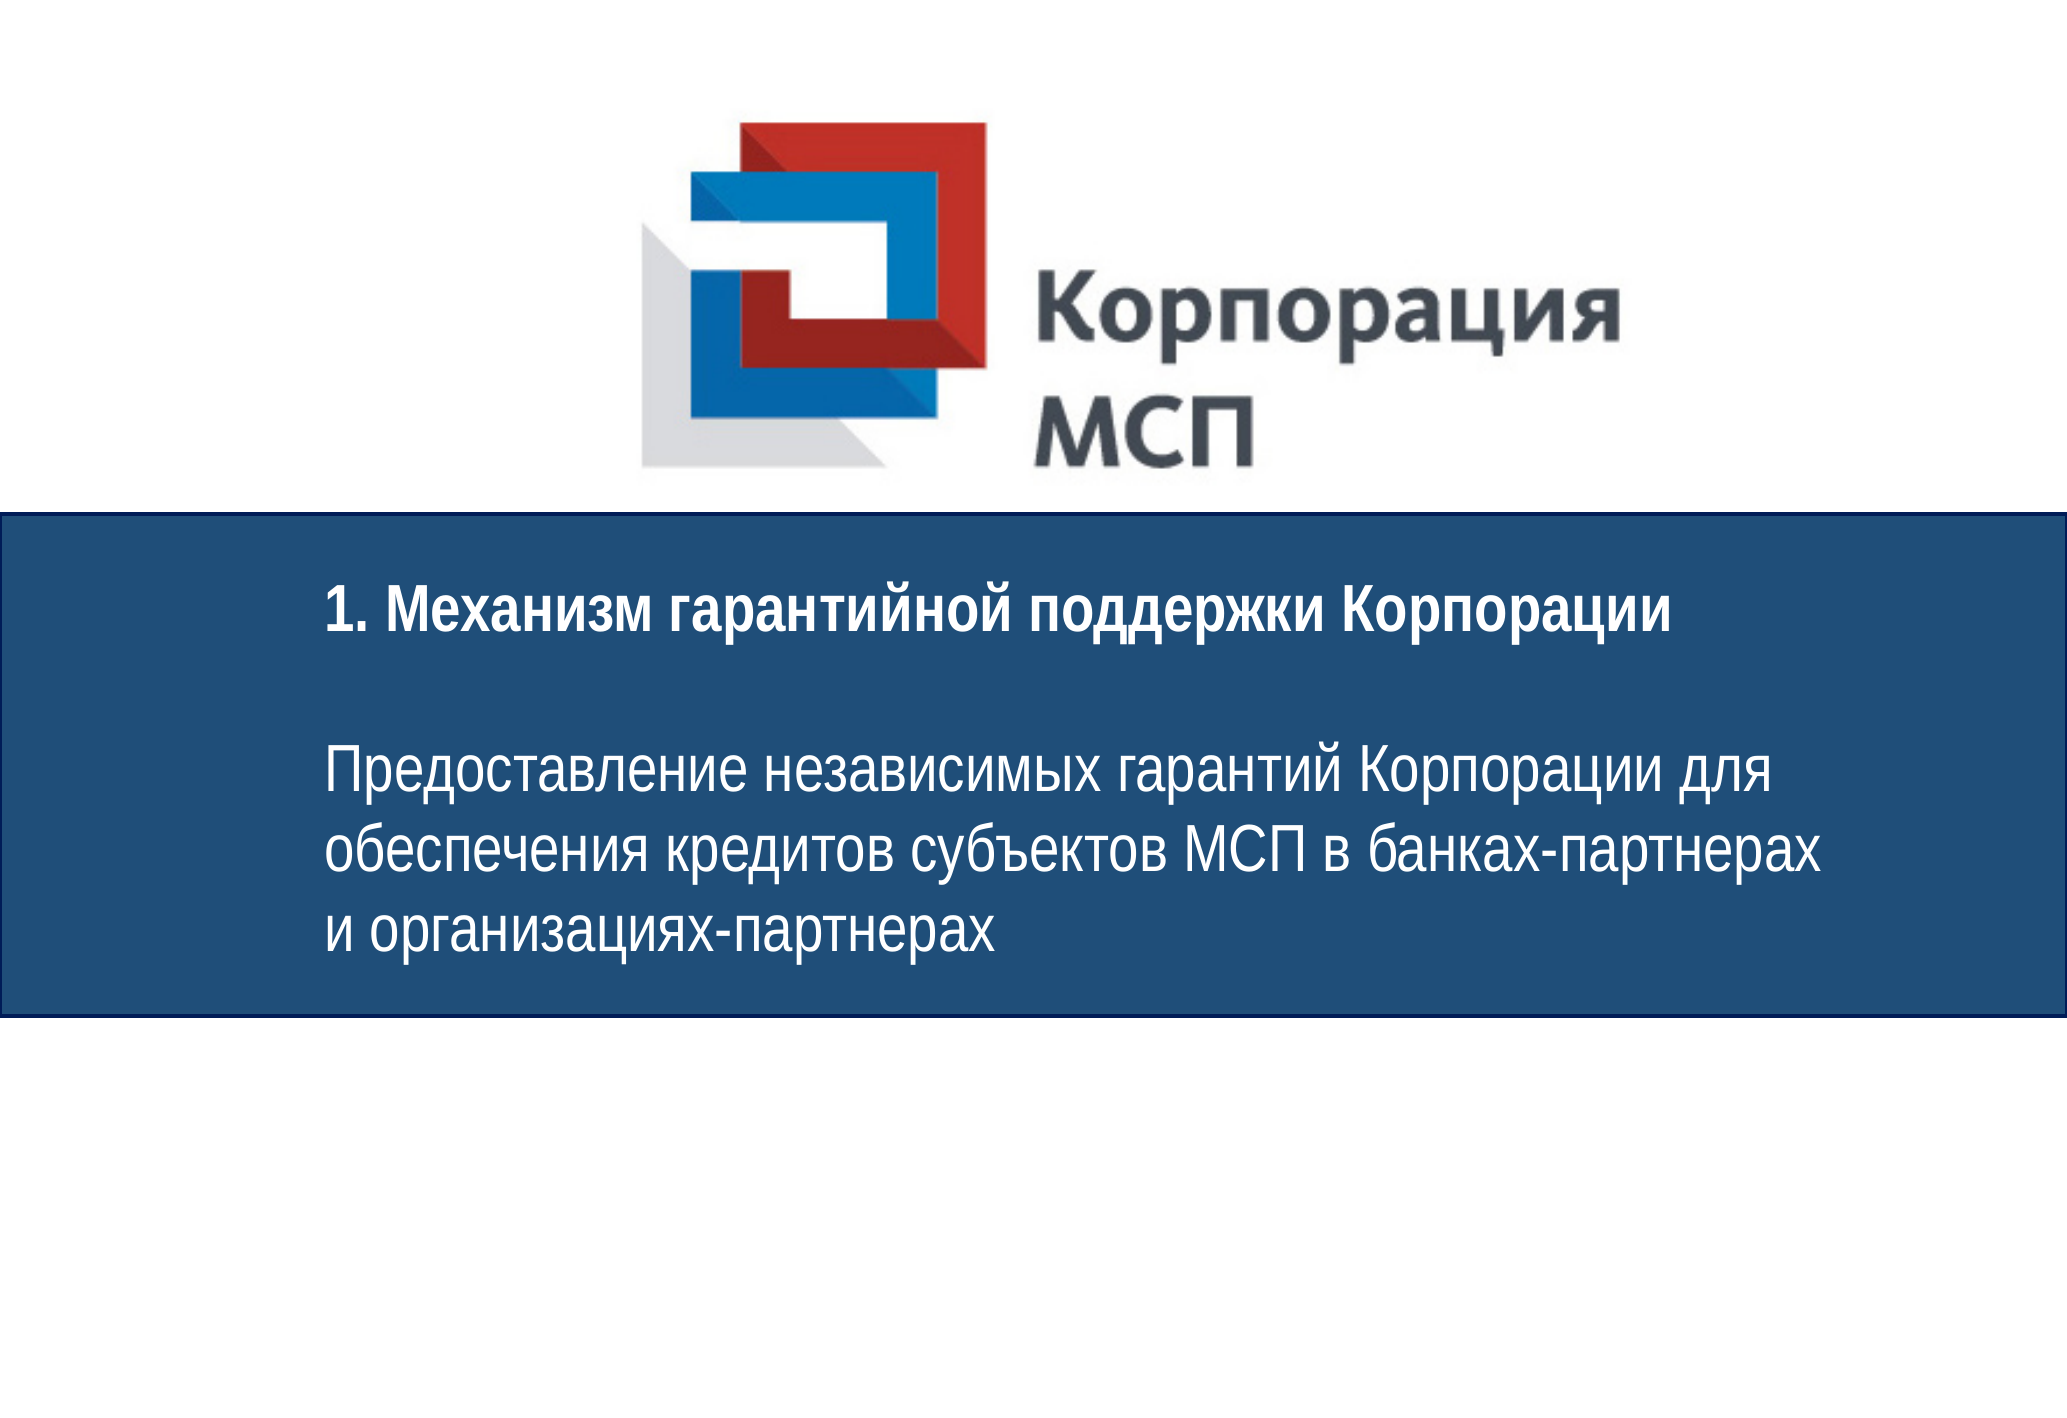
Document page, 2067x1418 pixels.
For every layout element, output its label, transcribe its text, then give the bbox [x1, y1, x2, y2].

text_box [1870, 512, 2067, 1018]
picture [525, 37, 1690, 568]
text_box [0, 512, 309, 1018]
title 1. Механизм гарантийной поддержки Корпорации Предоставление независимых гарантий Корпорации для обеспечения кредитов субъектов МСП в банках-партнерах и организациях-партнерах [309, 425, 1870, 1105]
